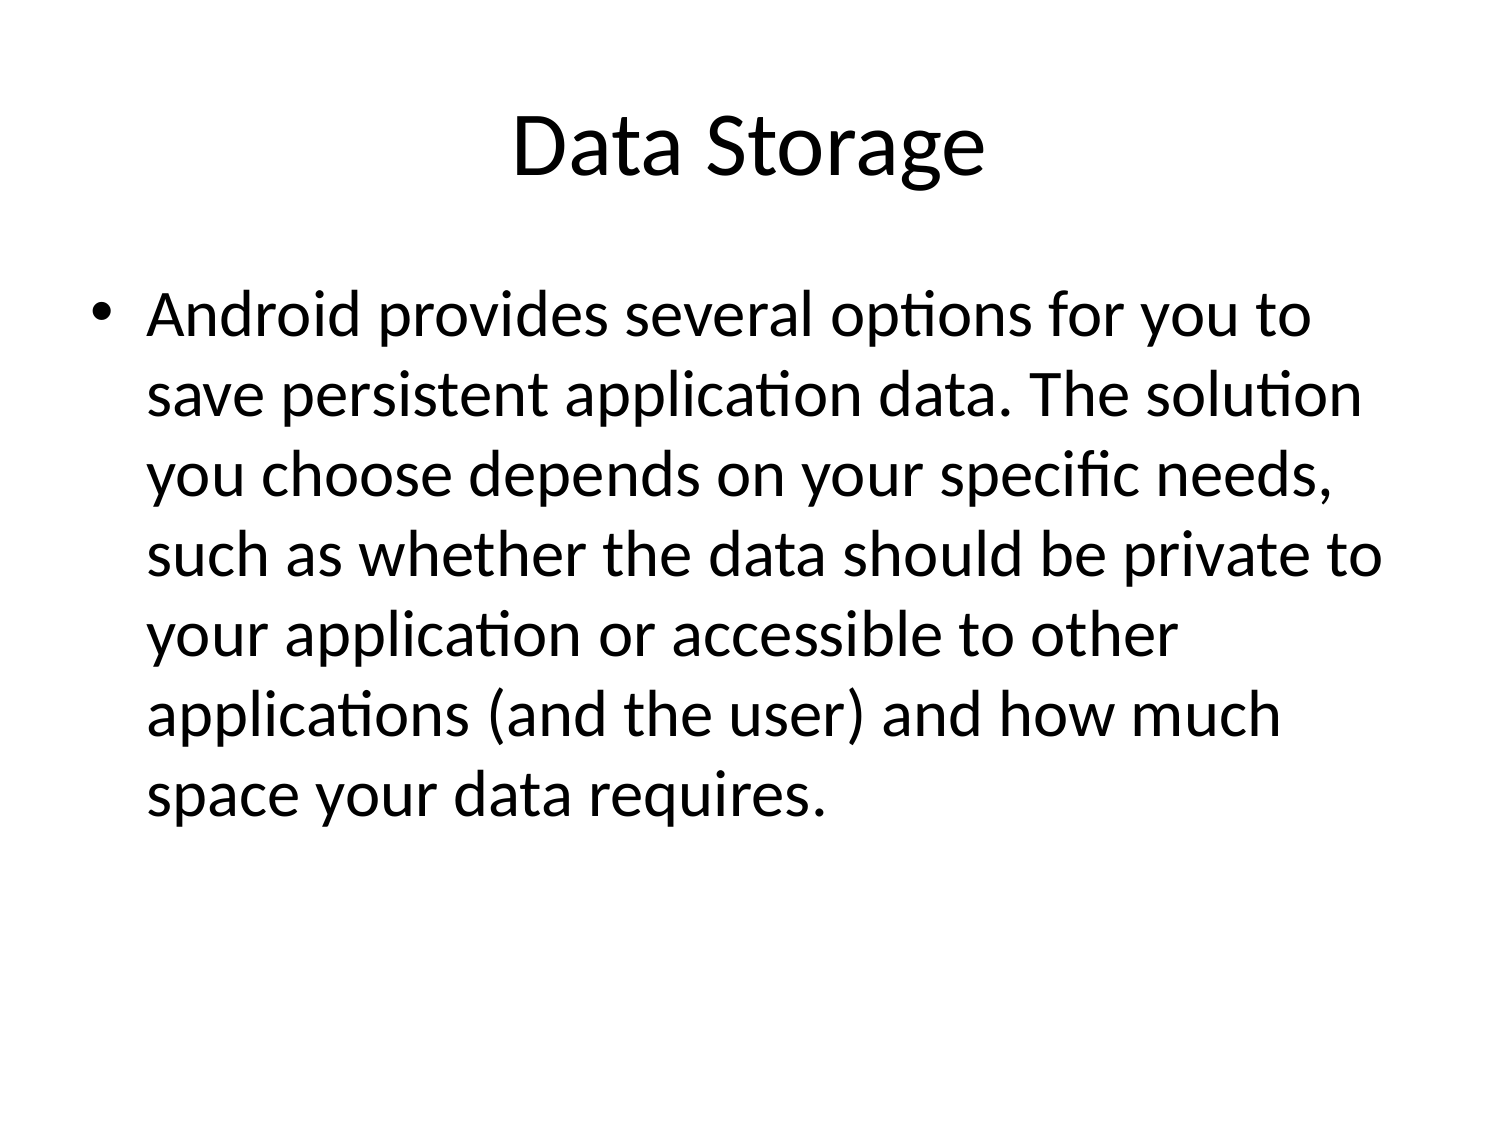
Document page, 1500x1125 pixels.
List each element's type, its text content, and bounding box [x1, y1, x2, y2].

title Data Storage [75, 45, 1425, 233]
list Android provides several options for you to save persistent application data. The solution you choose depends on your specific needs, such as whether the data should be private to your application or accessible to other applications (and the user) and how much space your data requires. [75, 262, 1425, 1005]
